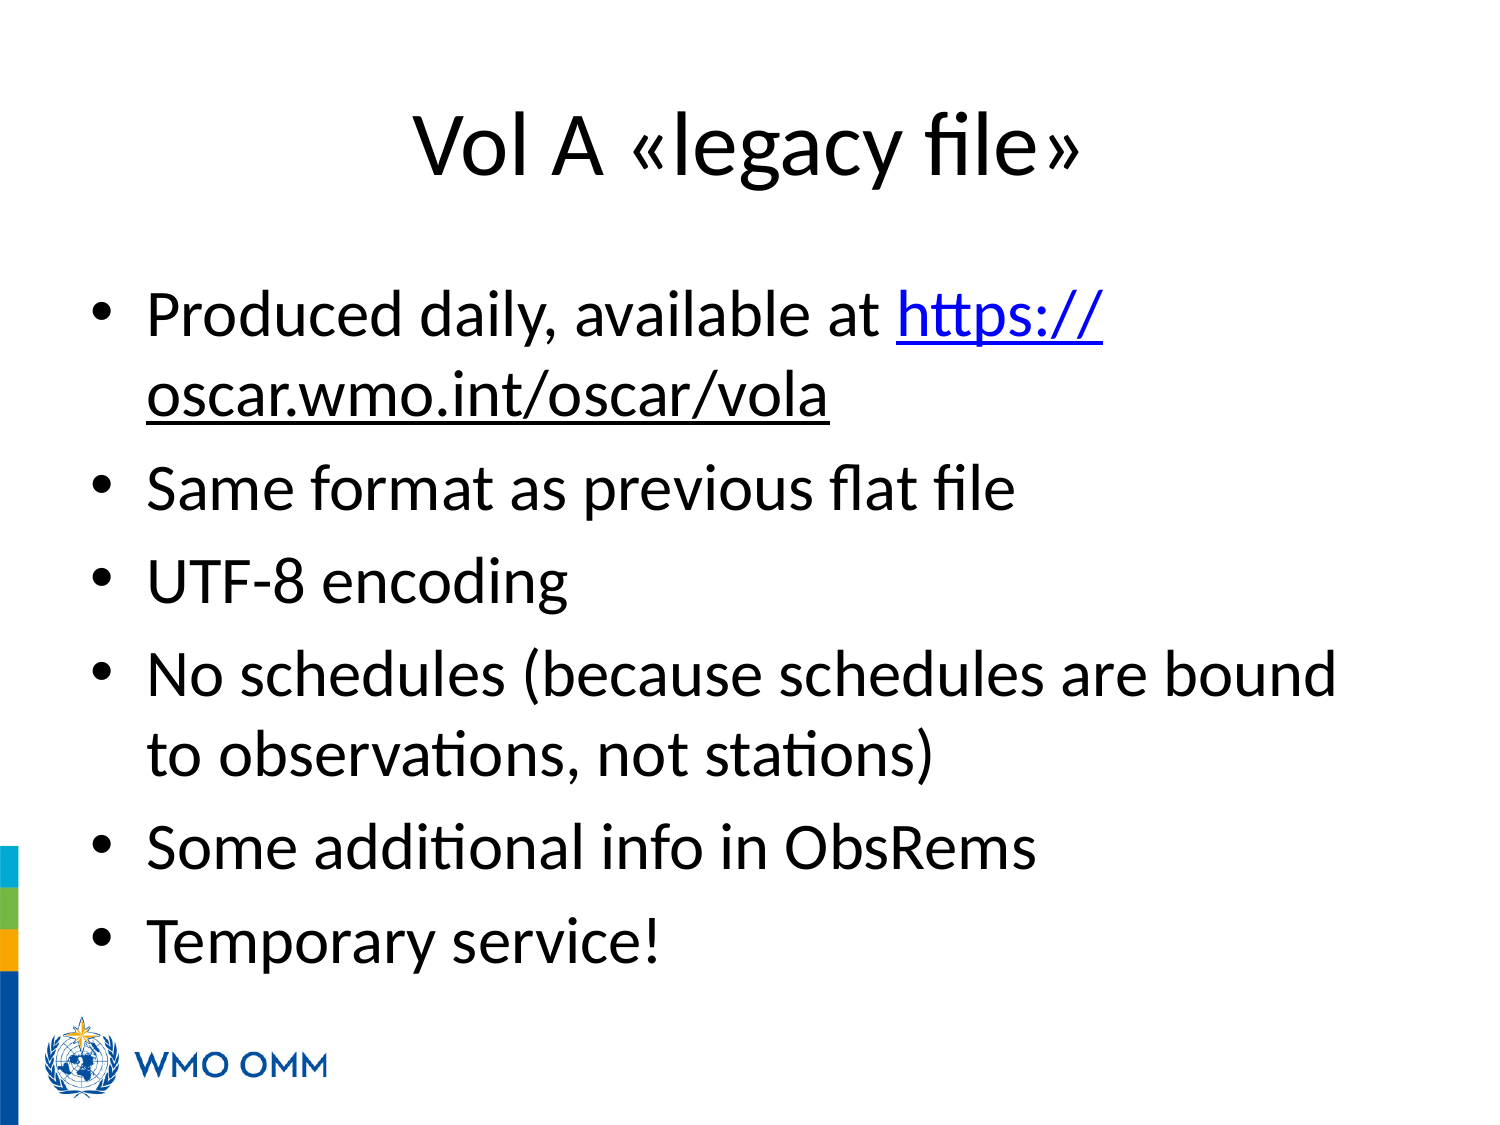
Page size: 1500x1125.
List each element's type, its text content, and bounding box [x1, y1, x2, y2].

picture [0, 845, 327, 1125]
title Vol A «legacy file» [75, 45, 1425, 233]
list Produced daily, available at https://oscar.wmo.int/oscar/vola Same format as previous flat file UTF-8 encoding No schedules (because schedules are bound to observations, not stations) Some additional info in ObsRems Temporary service! [75, 262, 1425, 1005]
